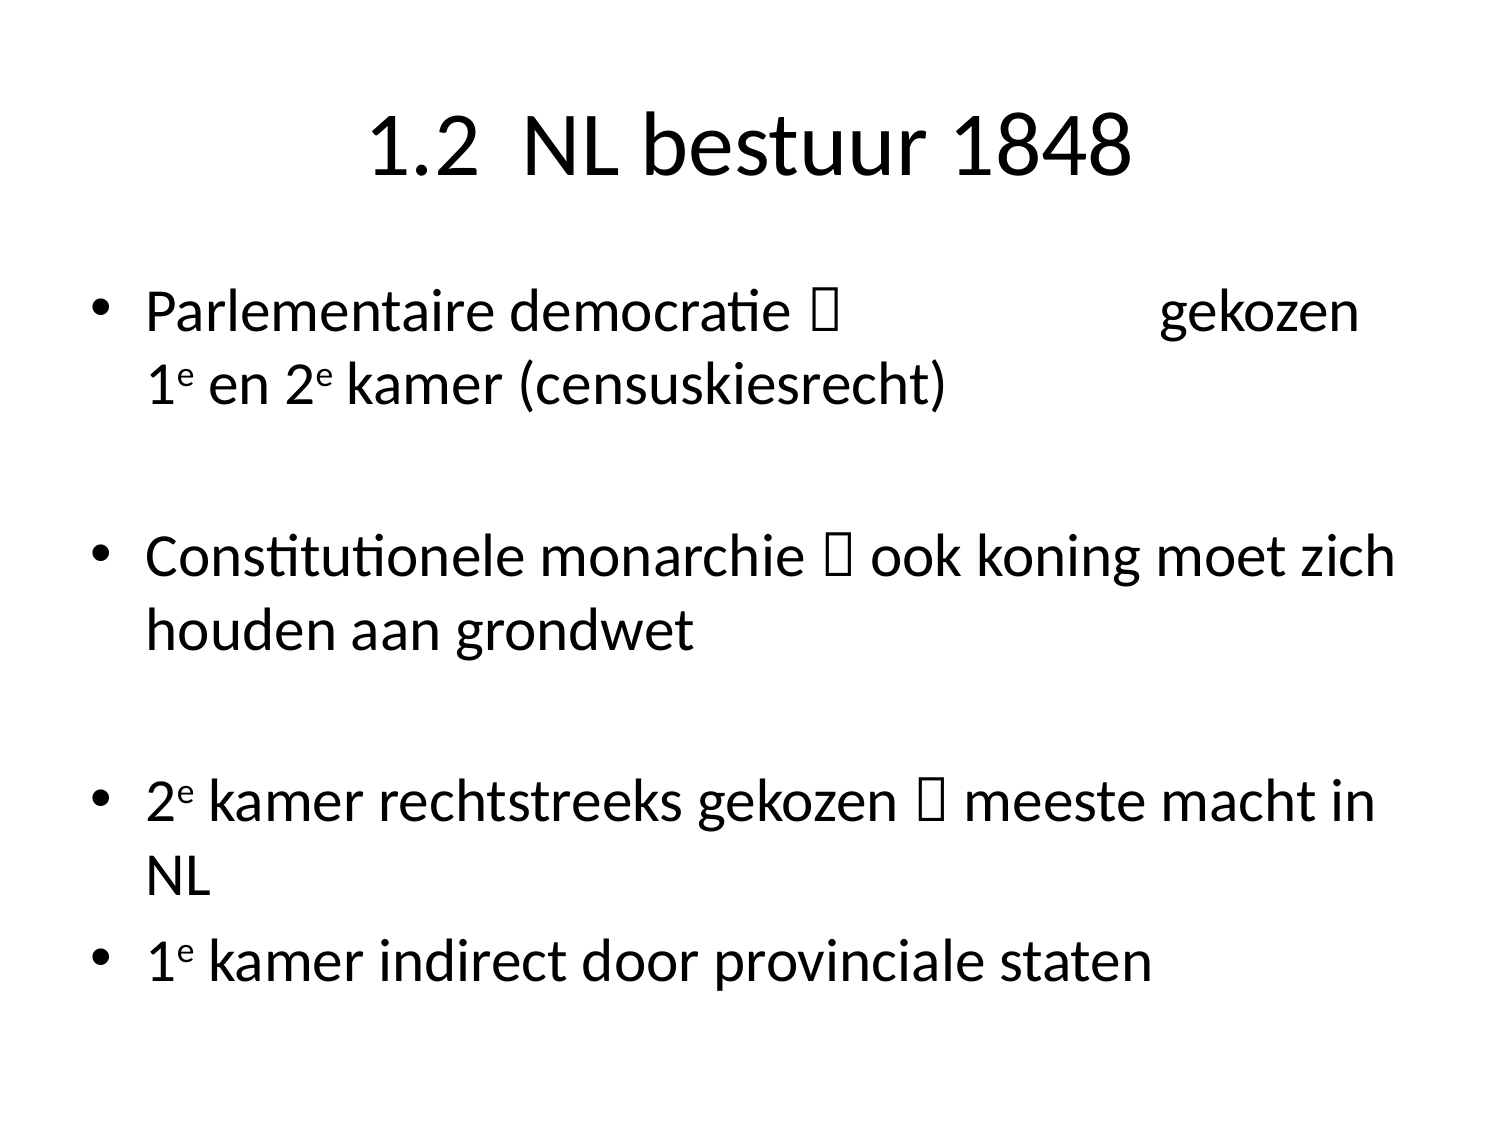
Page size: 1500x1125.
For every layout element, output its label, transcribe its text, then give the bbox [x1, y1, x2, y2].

list Parlementaire democratie  gekozen 1e en 2e kamer (censuskiesrecht) Constitutionele monarchie  ook koning moet zich houden aan grondwet 2e kamer rechtstreeks gekozen  meeste macht in NL 1e kamer indirect door provinciale staten [75, 262, 1425, 1005]
title 1.2 NL bestuur 1848 [75, 45, 1425, 233]
